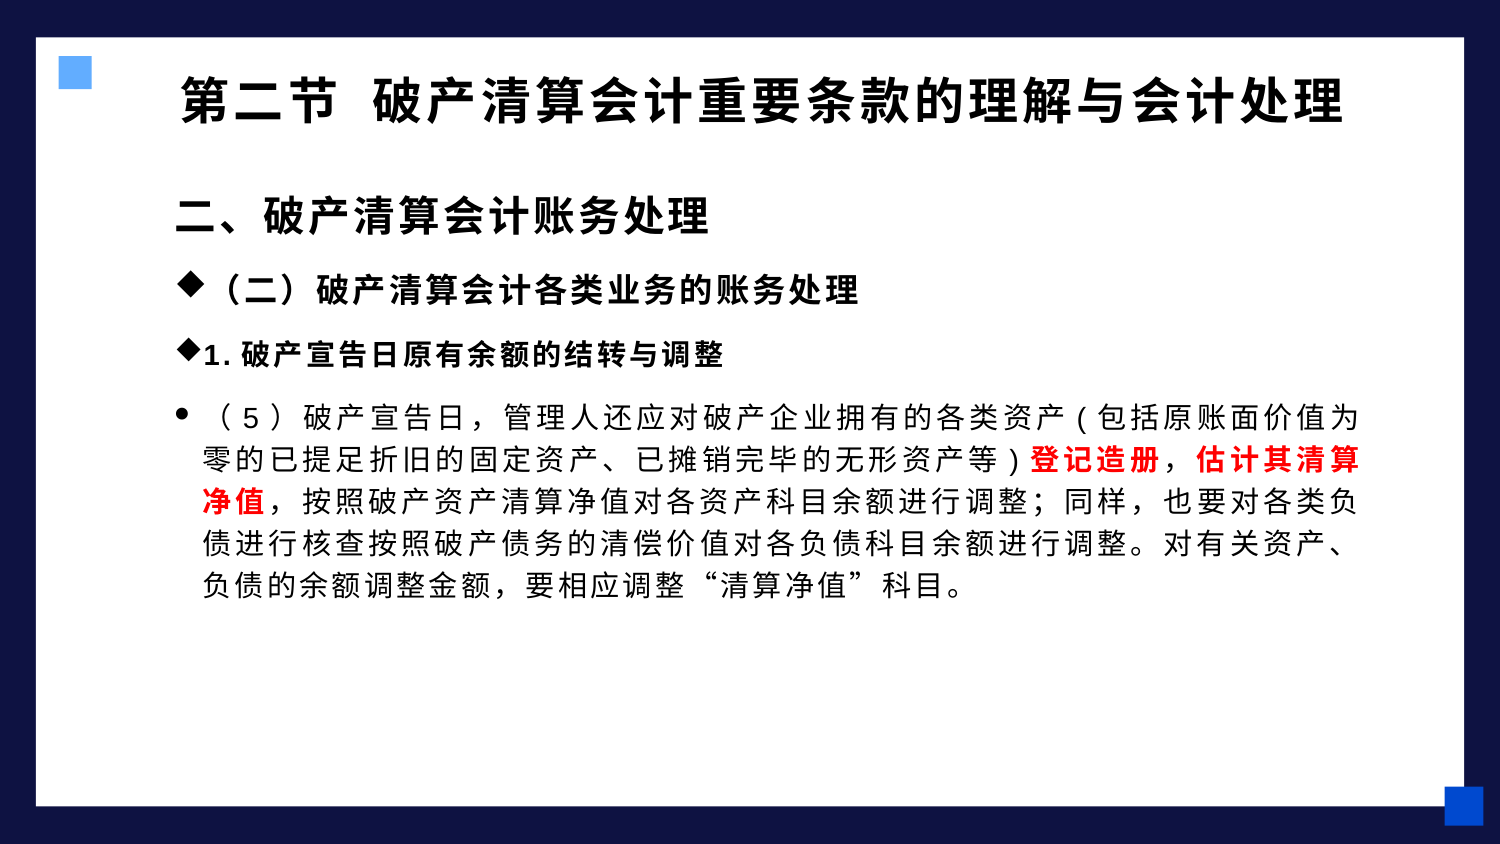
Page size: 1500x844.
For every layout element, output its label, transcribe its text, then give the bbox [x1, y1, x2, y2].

list 二、破产清算会计账务处理 （二）破产清算会计各类业务的账务处理 1.破产宣告日原有余额的结转与调整 （5）破产宣告日，管理人还应对破产企业拥有的各类资产(包括原账面价值为零的已提足折旧的固定资产、已摊销完毕的无形资产等)登记造册，估计其清算净值，按照破产资产清算净值对各资产科目余额进行调整；同样，也要对各类负债进行核查按照破产债务的清偿价值对各负债科目余额进行调整。对有关资产、负债的余额调整金额，要相应调整“清算净值”科目。 [157, 179, 1376, 604]
title 第二节 破产清算会计重要条款的理解与会计处理 [141, 48, 1379, 138]
